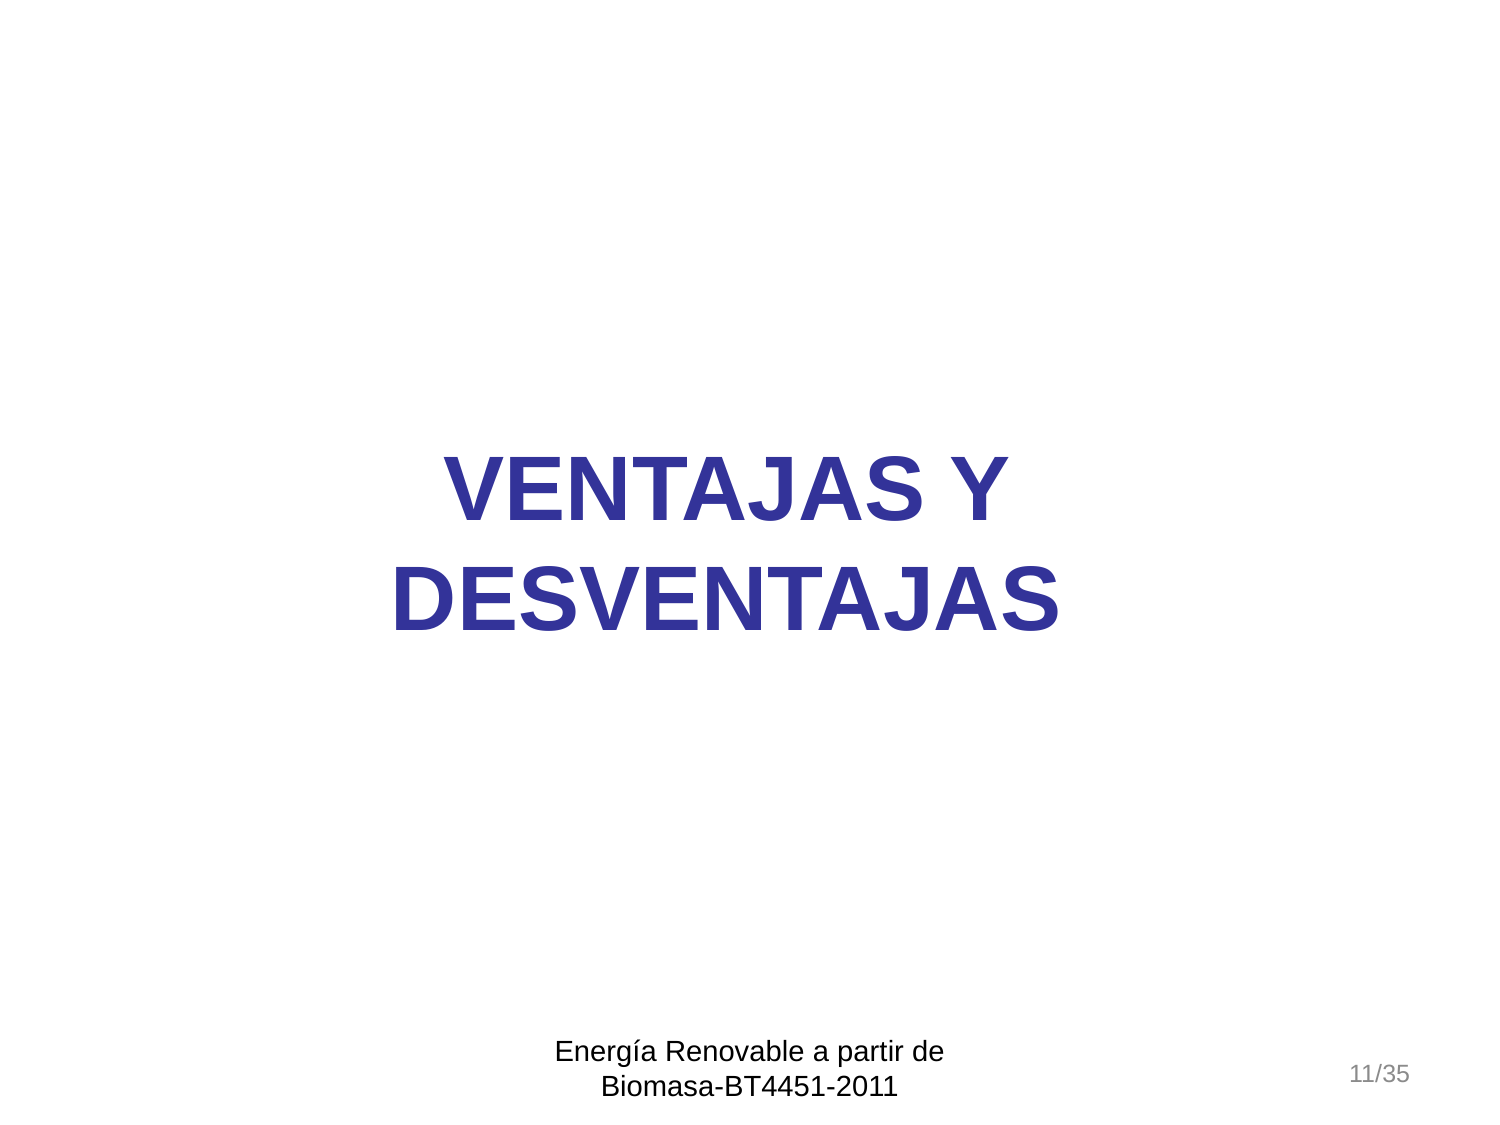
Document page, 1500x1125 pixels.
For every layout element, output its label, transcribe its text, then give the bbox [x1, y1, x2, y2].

text_box 11/35 [1074, 1042, 1425, 1103]
footer Energía Renovable a partir de Biomasa-BT4451-2011 [512, 1024, 988, 1103]
text_box VENTAJAS Y DESVENTAJAS [105, 421, 1348, 657]
